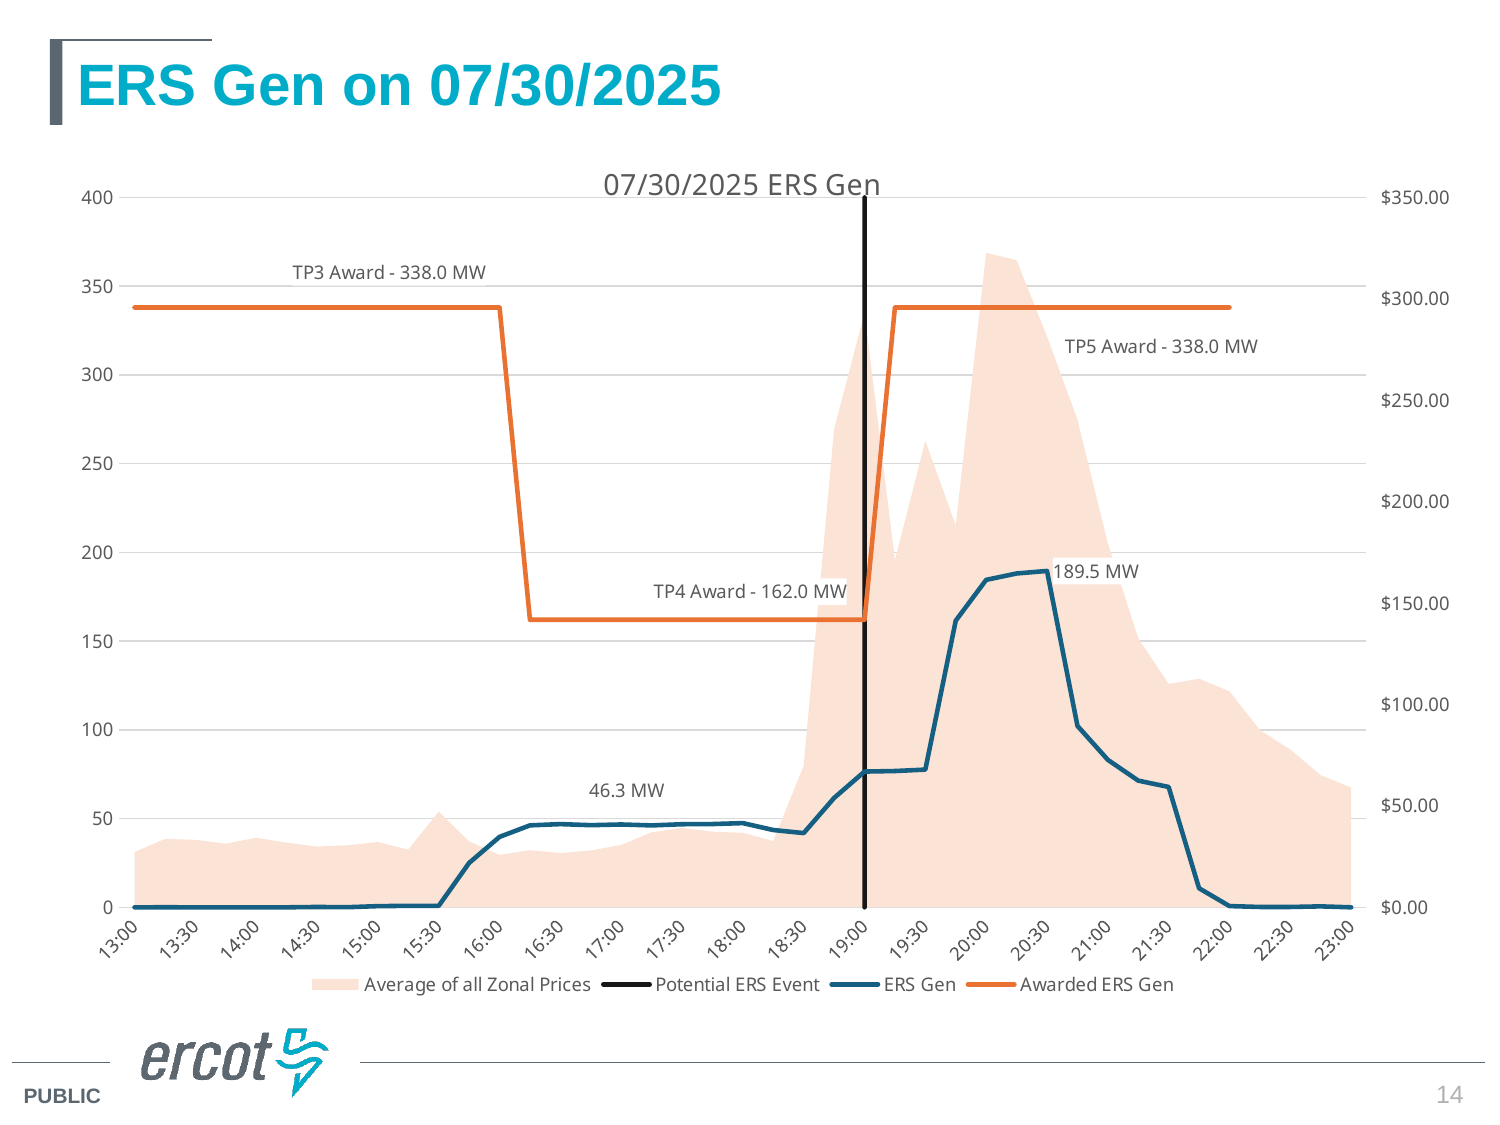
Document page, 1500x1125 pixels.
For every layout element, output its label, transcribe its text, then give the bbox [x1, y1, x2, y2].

picture [137, 1024, 332, 1100]
title ERS Gen on 07/30/2025 [62, 39, 1450, 130]
slide_number 14 [1412, 1076, 1488, 1112]
chart [62, 130, 1451, 1004]
